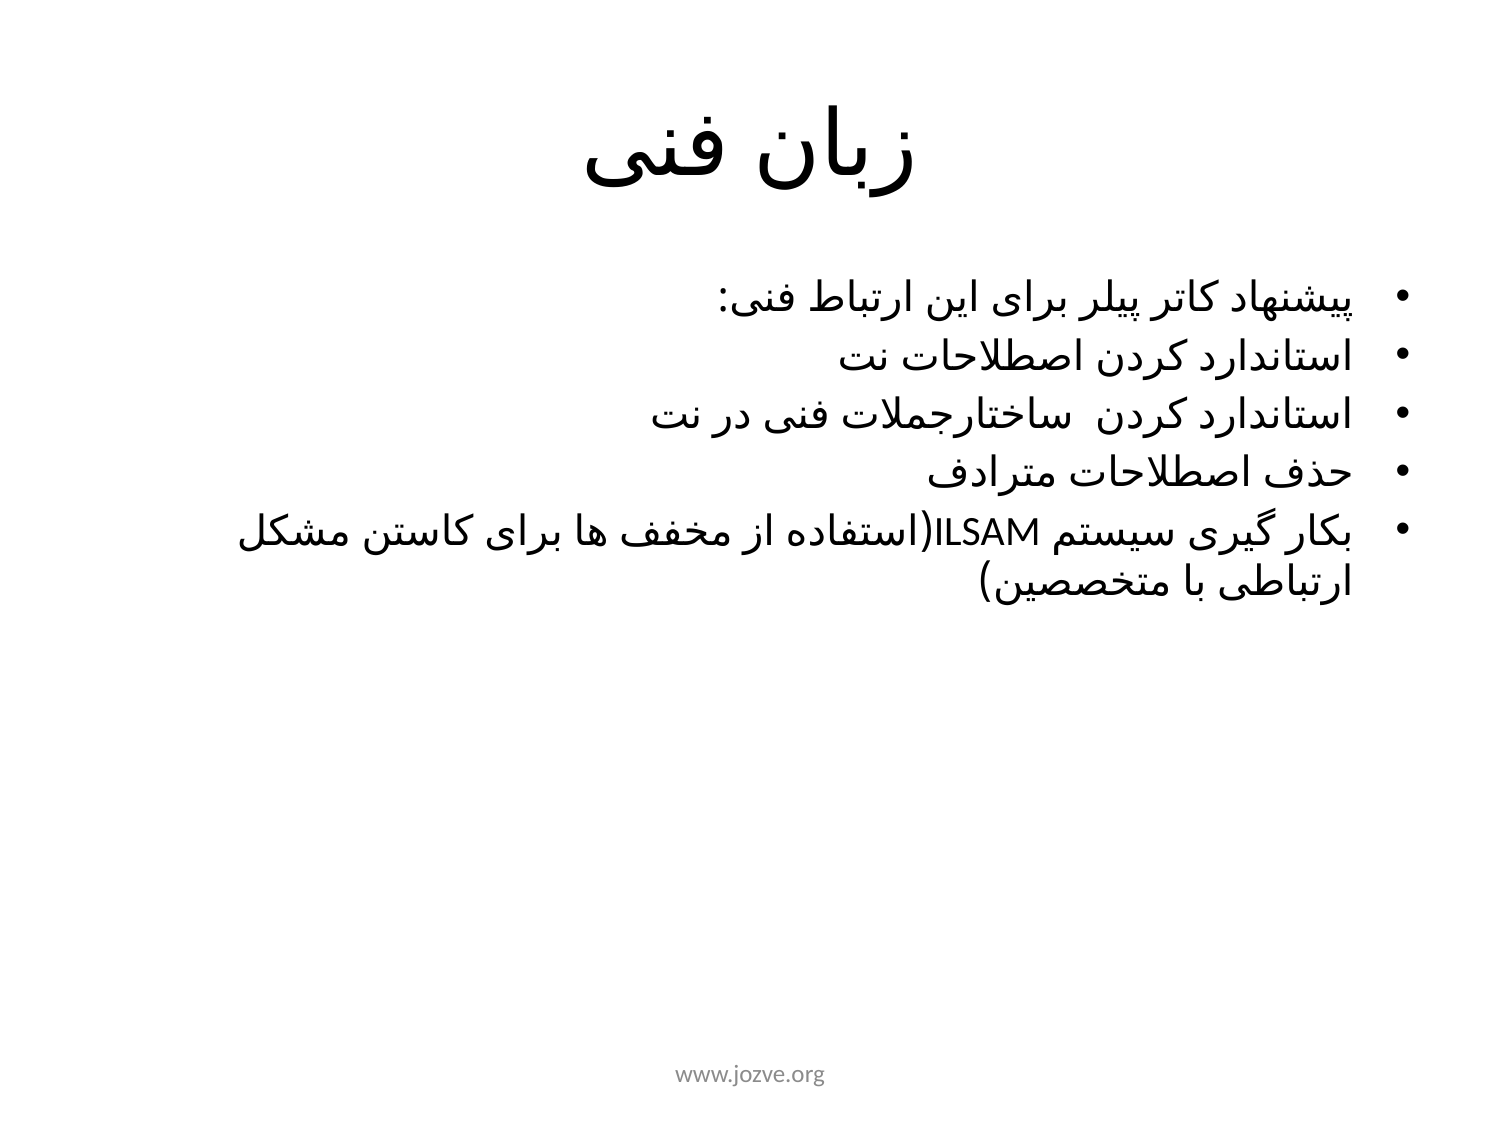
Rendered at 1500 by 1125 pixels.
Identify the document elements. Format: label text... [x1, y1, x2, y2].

title زبان فنی [75, 45, 1425, 233]
footer www.jozve.org [512, 1042, 988, 1103]
list پیشنهاد کاتر پیلر برای این ارتباط فنی: استاندارد کردن اصطلاحات نت استاندارد کردن ساختارجملات فنی در نت حذف اصطلاحات مترادف بکار گیری سیستم ILSAM(استفاده از مخفف ها برای کاستن مشکل ارتباطی با متخصصین) [75, 262, 1425, 1005]
